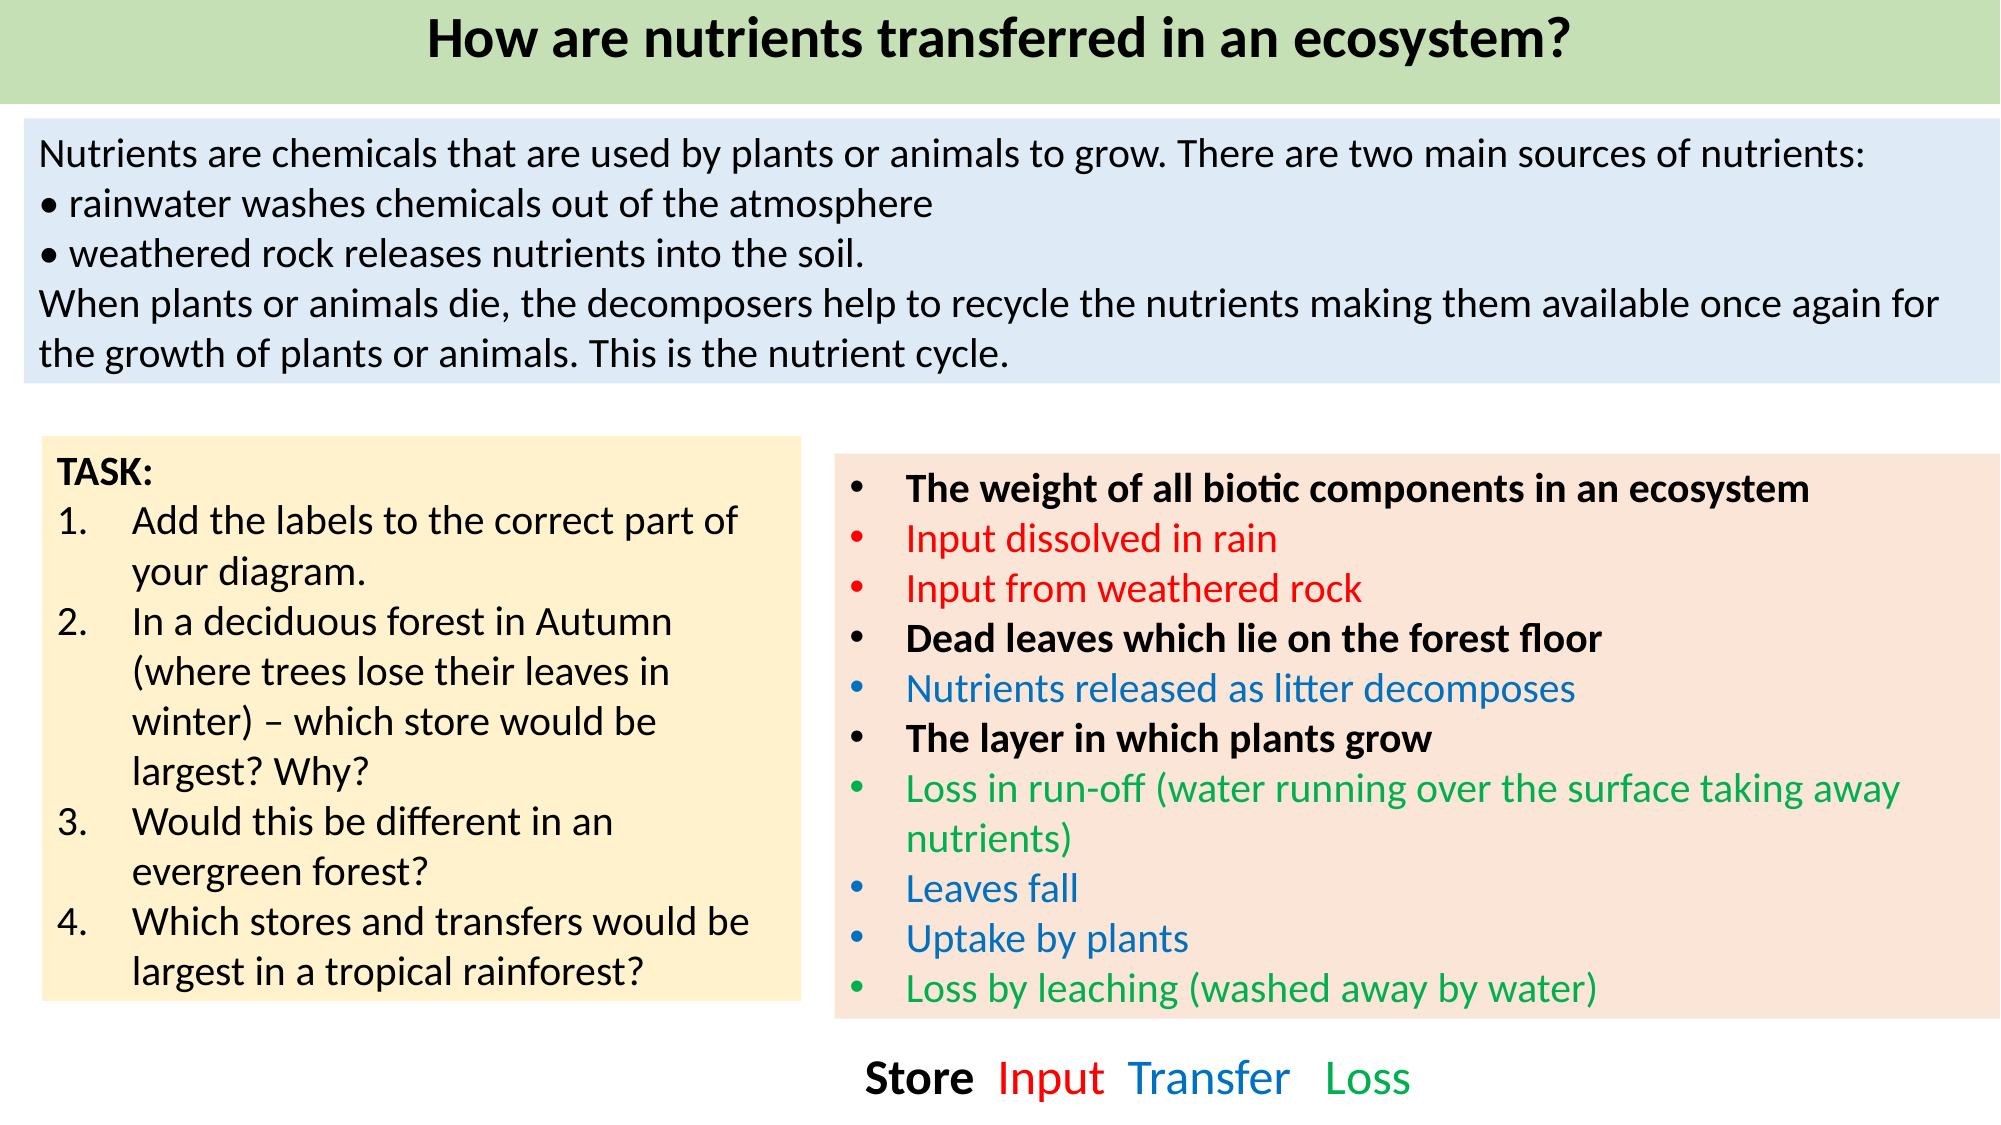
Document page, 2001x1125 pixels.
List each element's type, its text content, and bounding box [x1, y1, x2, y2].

text_box The weight of all biotic components in an ecosystem Input dissolved in rain Input from weathered rock Dead leaves which lie on the forest floor Nutrients released as litter decomposes The layer in which plants grow Loss in run-off (water running over the surface taking away nutrients) Leaves fall Uptake by plants Loss by leaching (washed away by water) [834, 453, 2000, 1019]
text_box Nutrients are chemicals that are used by plants or animals to grow. There are two main sources of nutrients: • rainwater washes chemicals out of the atmosphere • weathered rock releases nutrients into the soil. When plants or animals die, the decomposers help to recycle the nutrients making them available once again for the growth of plants or animals. This is the nutrient cycle. [23, 118, 2000, 384]
text_box Store Input Transfer Loss [849, 1036, 1808, 1112]
text_box TASK: Add the labels to the correct part of your diagram. In a deciduous forest in Autumn (where trees lose their leaves in winter) – which store would be largest? Why? Would this be different in an evergreen forest? Which stores and transfers would be largest in a tropical rainforest? [42, 436, 802, 1001]
text_box How are nutrients transferred in an ecosystem? [0, 0, 2000, 104]
